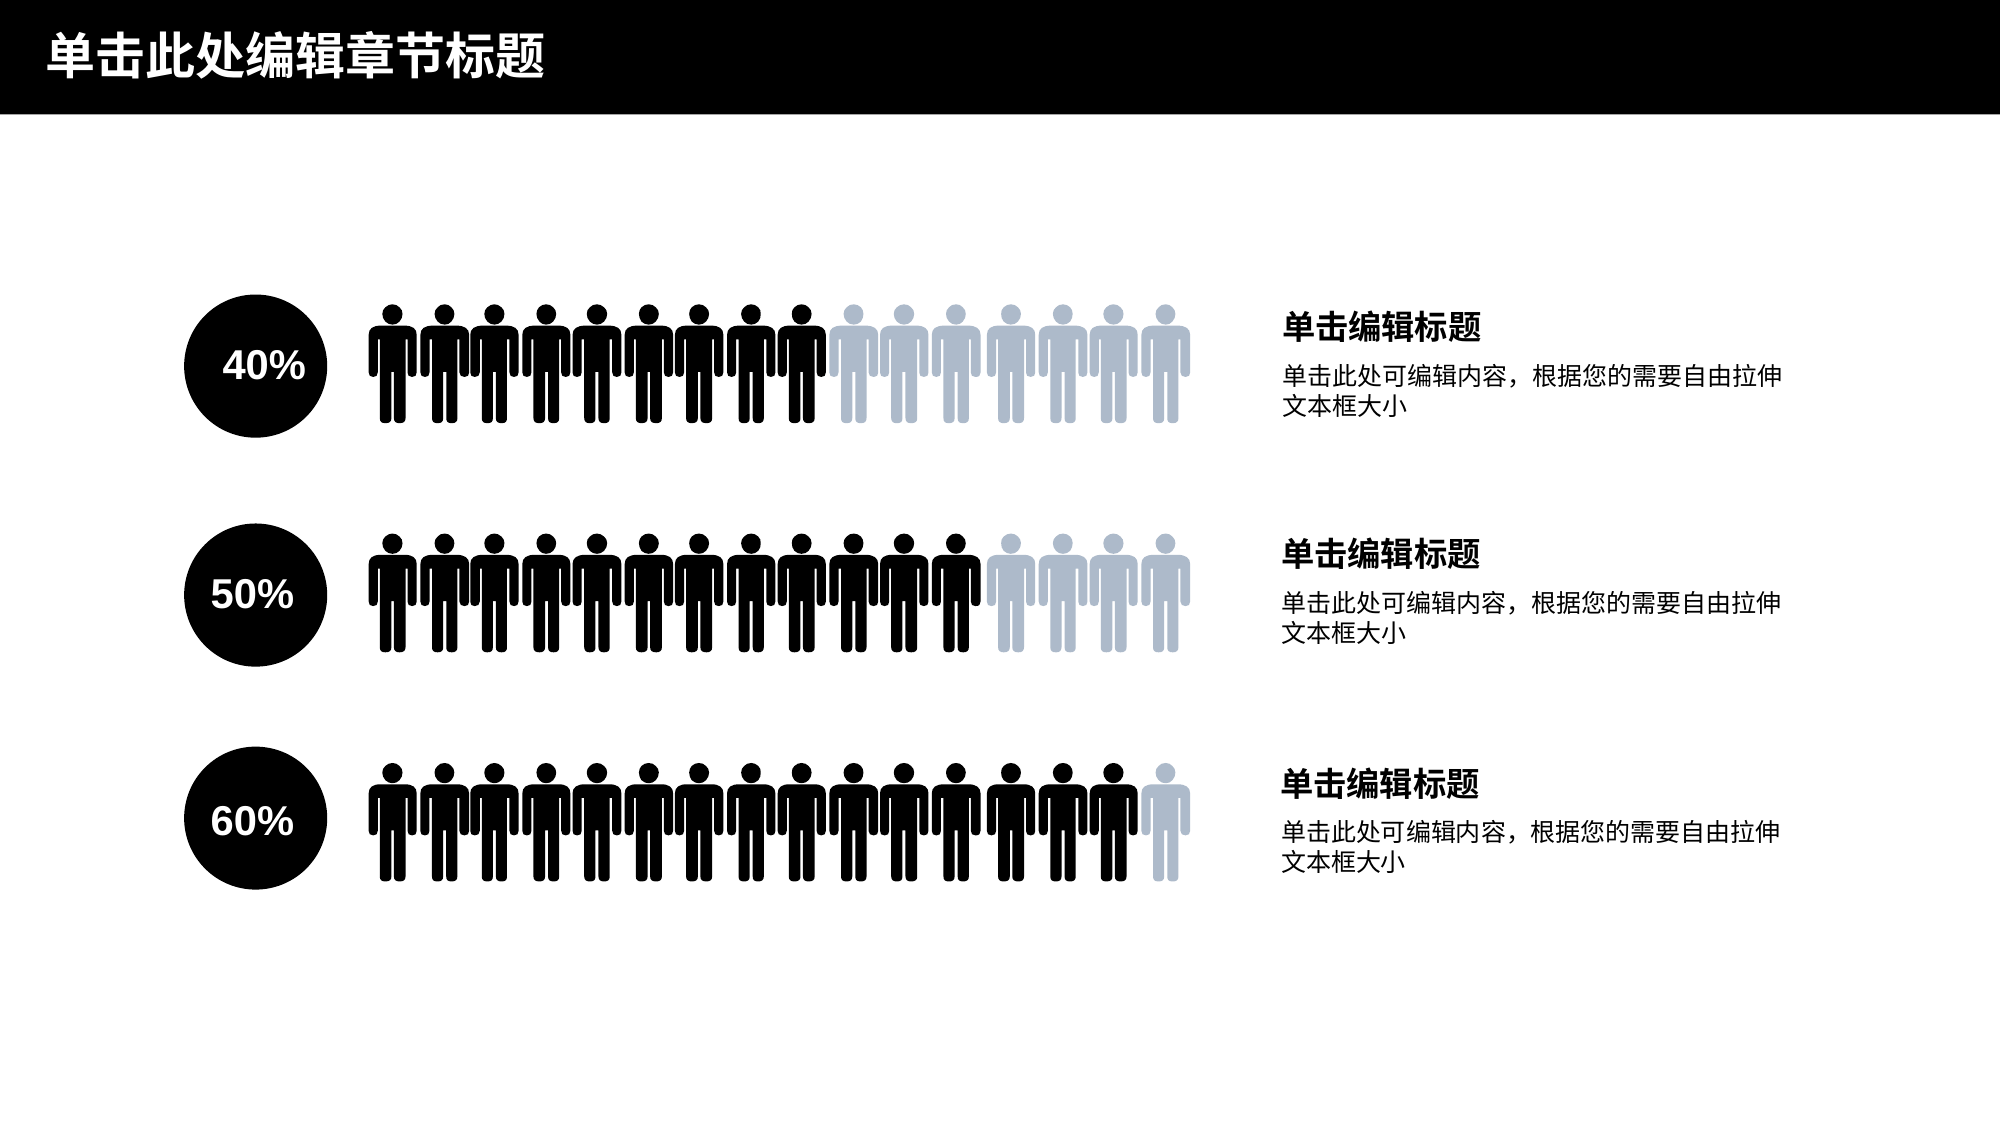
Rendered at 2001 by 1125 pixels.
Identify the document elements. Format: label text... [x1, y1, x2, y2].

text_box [184, 746, 1797, 890]
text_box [184, 523, 1798, 667]
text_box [184, 294, 1798, 438]
text_box 单击此处编辑章节标题 [30, 17, 588, 93]
